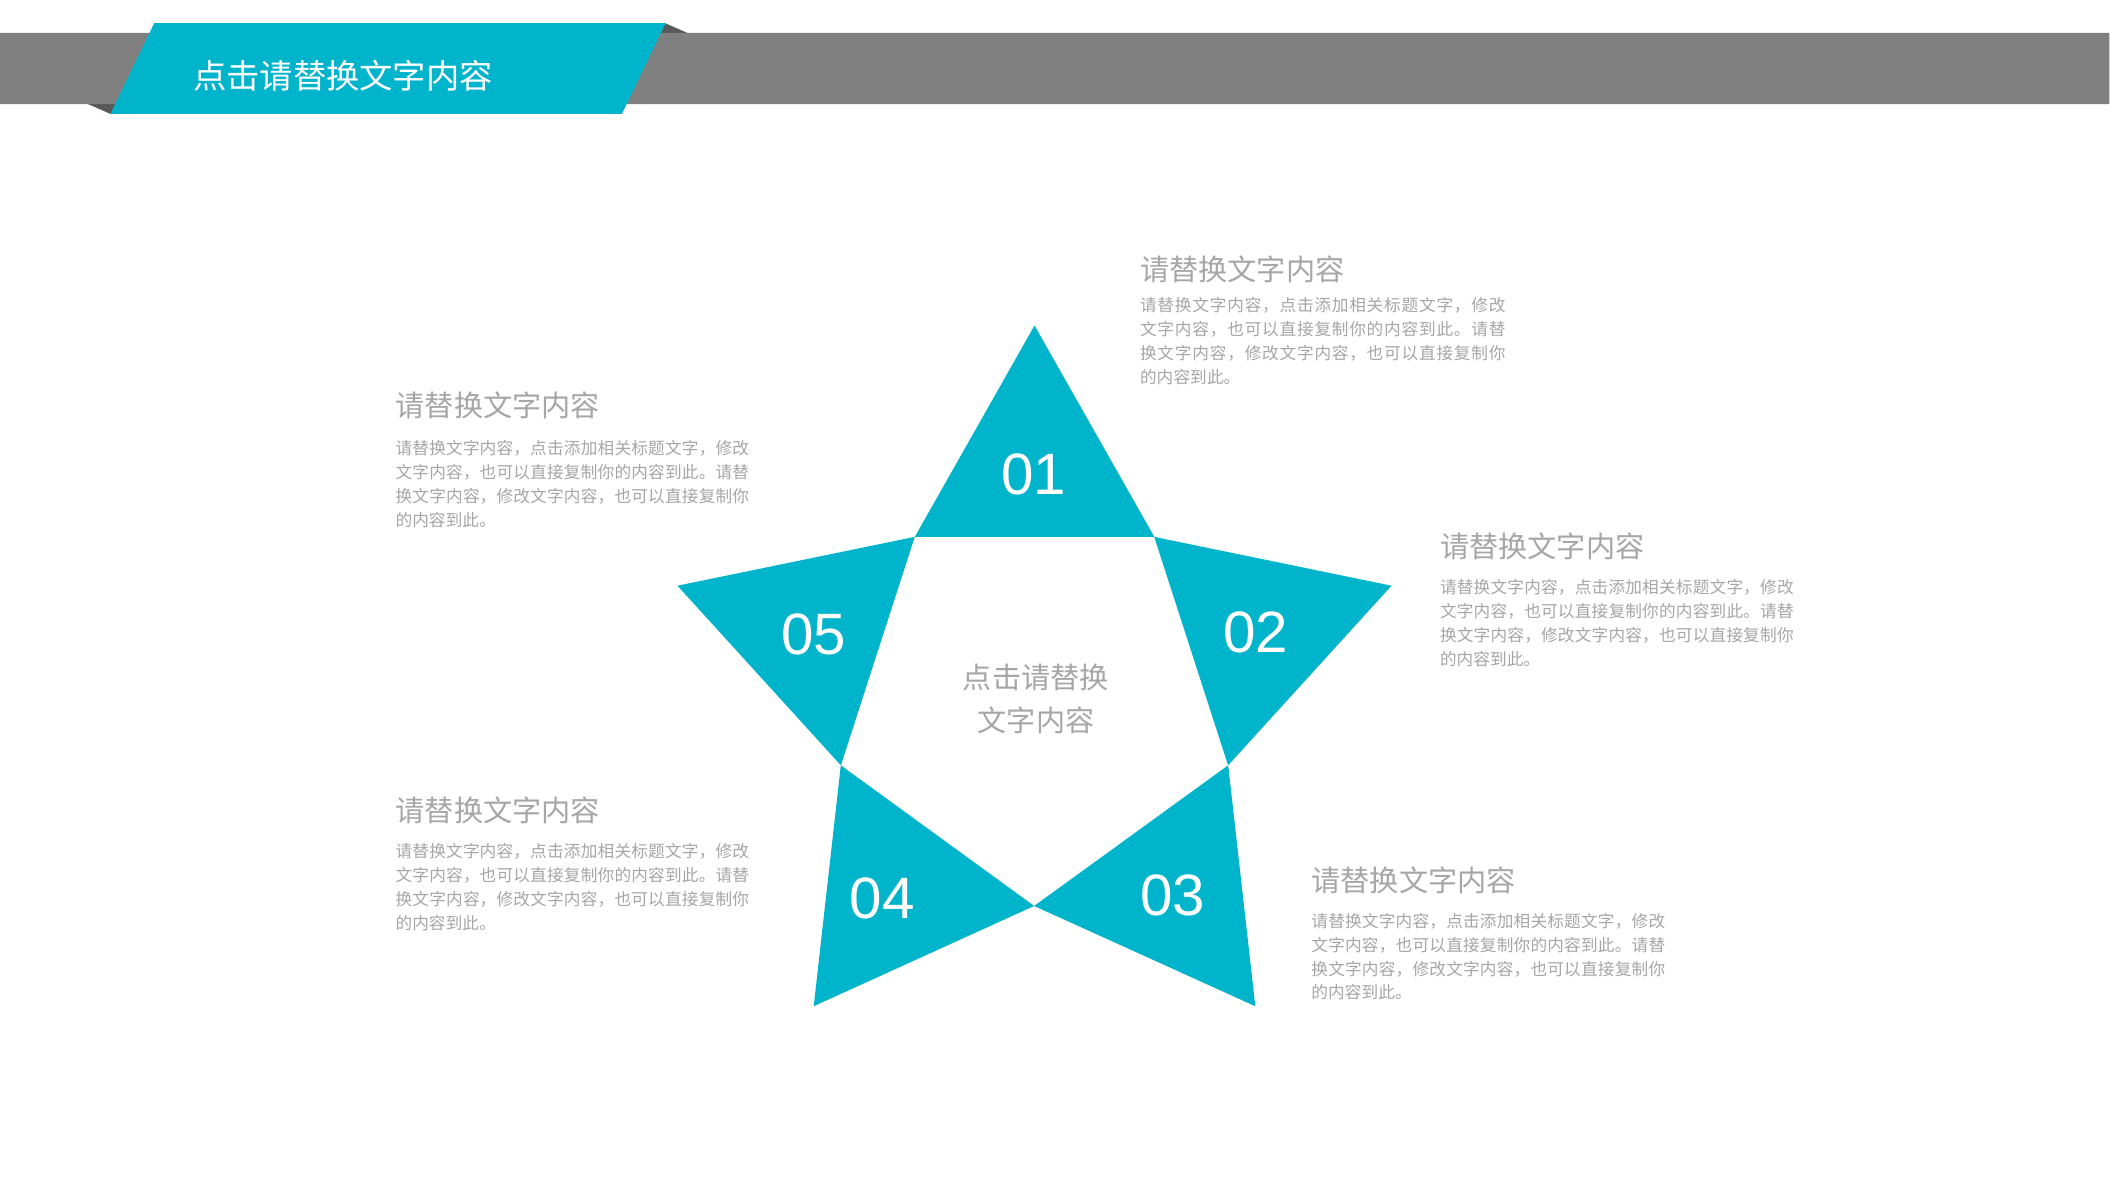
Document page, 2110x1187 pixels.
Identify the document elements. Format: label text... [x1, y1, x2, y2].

text_box 请替换文字内容 [395, 380, 645, 423]
text_box [1154, 536, 1392, 766]
text_box 02 [1214, 580, 1297, 664]
text_box 点击请替换文字内容 [950, 652, 1122, 737]
text_box 01 [992, 422, 1076, 507]
text_box 请替换文字内容，点击添加相关标题文字，修改文字内容，也可以直接复制你的内容到此。请替换文字内容，修改文字内容，也可以直接复制你的内容到此。 [395, 433, 750, 530]
text_box [677, 536, 915, 765]
text_box 请替换文字内容 [1440, 521, 1732, 564]
text_box 请替换文字内容，点击添加相关标题文字，修改文字内容，也可以直接复制你的内容到此。请替换文字内容，修改文字内容，也可以直接复制你的内容到此。 [1440, 573, 1795, 669]
text_box [915, 325, 1154, 537]
text_box 请替换文字内容，点击添加相关标题文字，修改文字内容，也可以直接复制你的内容到此。请替换文字内容，修改文字内容，也可以直接复制你的内容到此。 [1311, 906, 1666, 1003]
text_box 请替换文字内容，点击添加相关标题文字，修改文字内容，也可以直接复制你的内容到此。请替换文字内容，修改文字内容，也可以直接复制你的内容到此。 [395, 837, 750, 933]
text_box 请替换文字内容，点击添加相关标题文字，修改文字内容，也可以直接复制你的内容到此。请替换文字内容，修改文字内容，也可以直接复制你的内容到此。 [1139, 290, 1506, 387]
text_box 请替换文字内容 [395, 785, 674, 827]
text_box 03 [1131, 842, 1214, 927]
text_box 请替换文字内容 [1140, 244, 1432, 287]
text_box 04 [841, 846, 924, 931]
text_box [1034, 766, 1256, 1007]
text_box 请替换文字内容 [1311, 855, 1603, 898]
text_box [813, 765, 1034, 1007]
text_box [0, 23, 2110, 115]
text_box 05 [772, 582, 855, 667]
